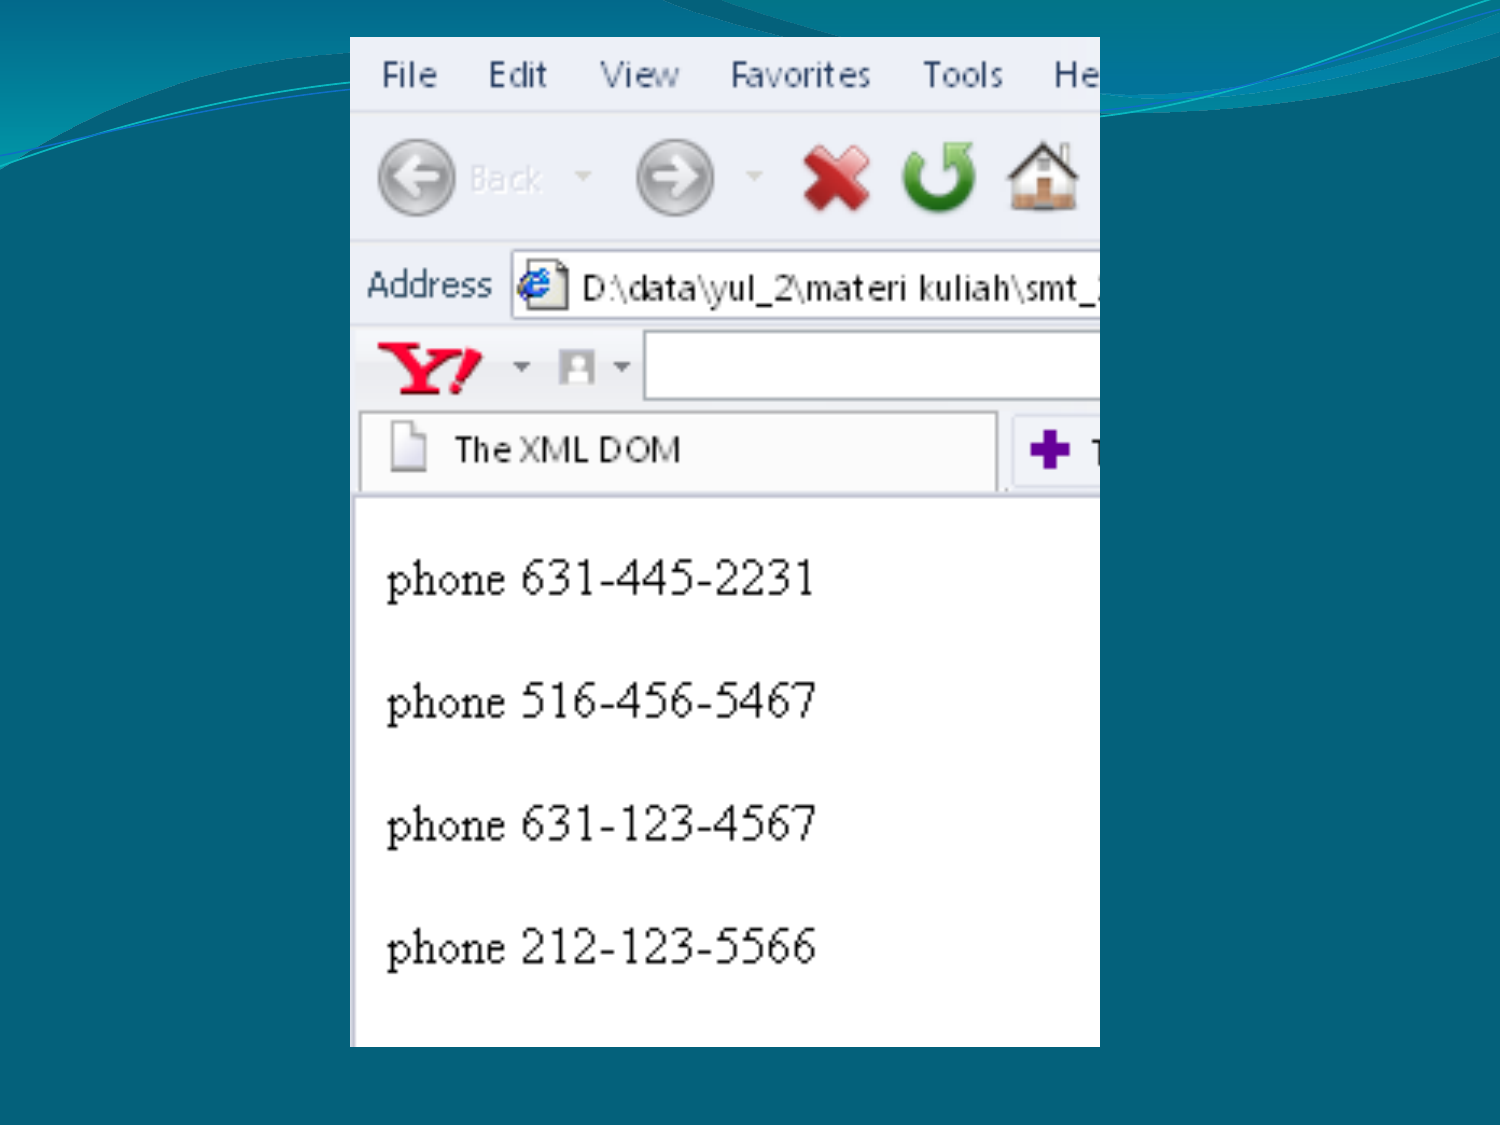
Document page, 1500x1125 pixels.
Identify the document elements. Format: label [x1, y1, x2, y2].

picture [349, 37, 1101, 1046]
